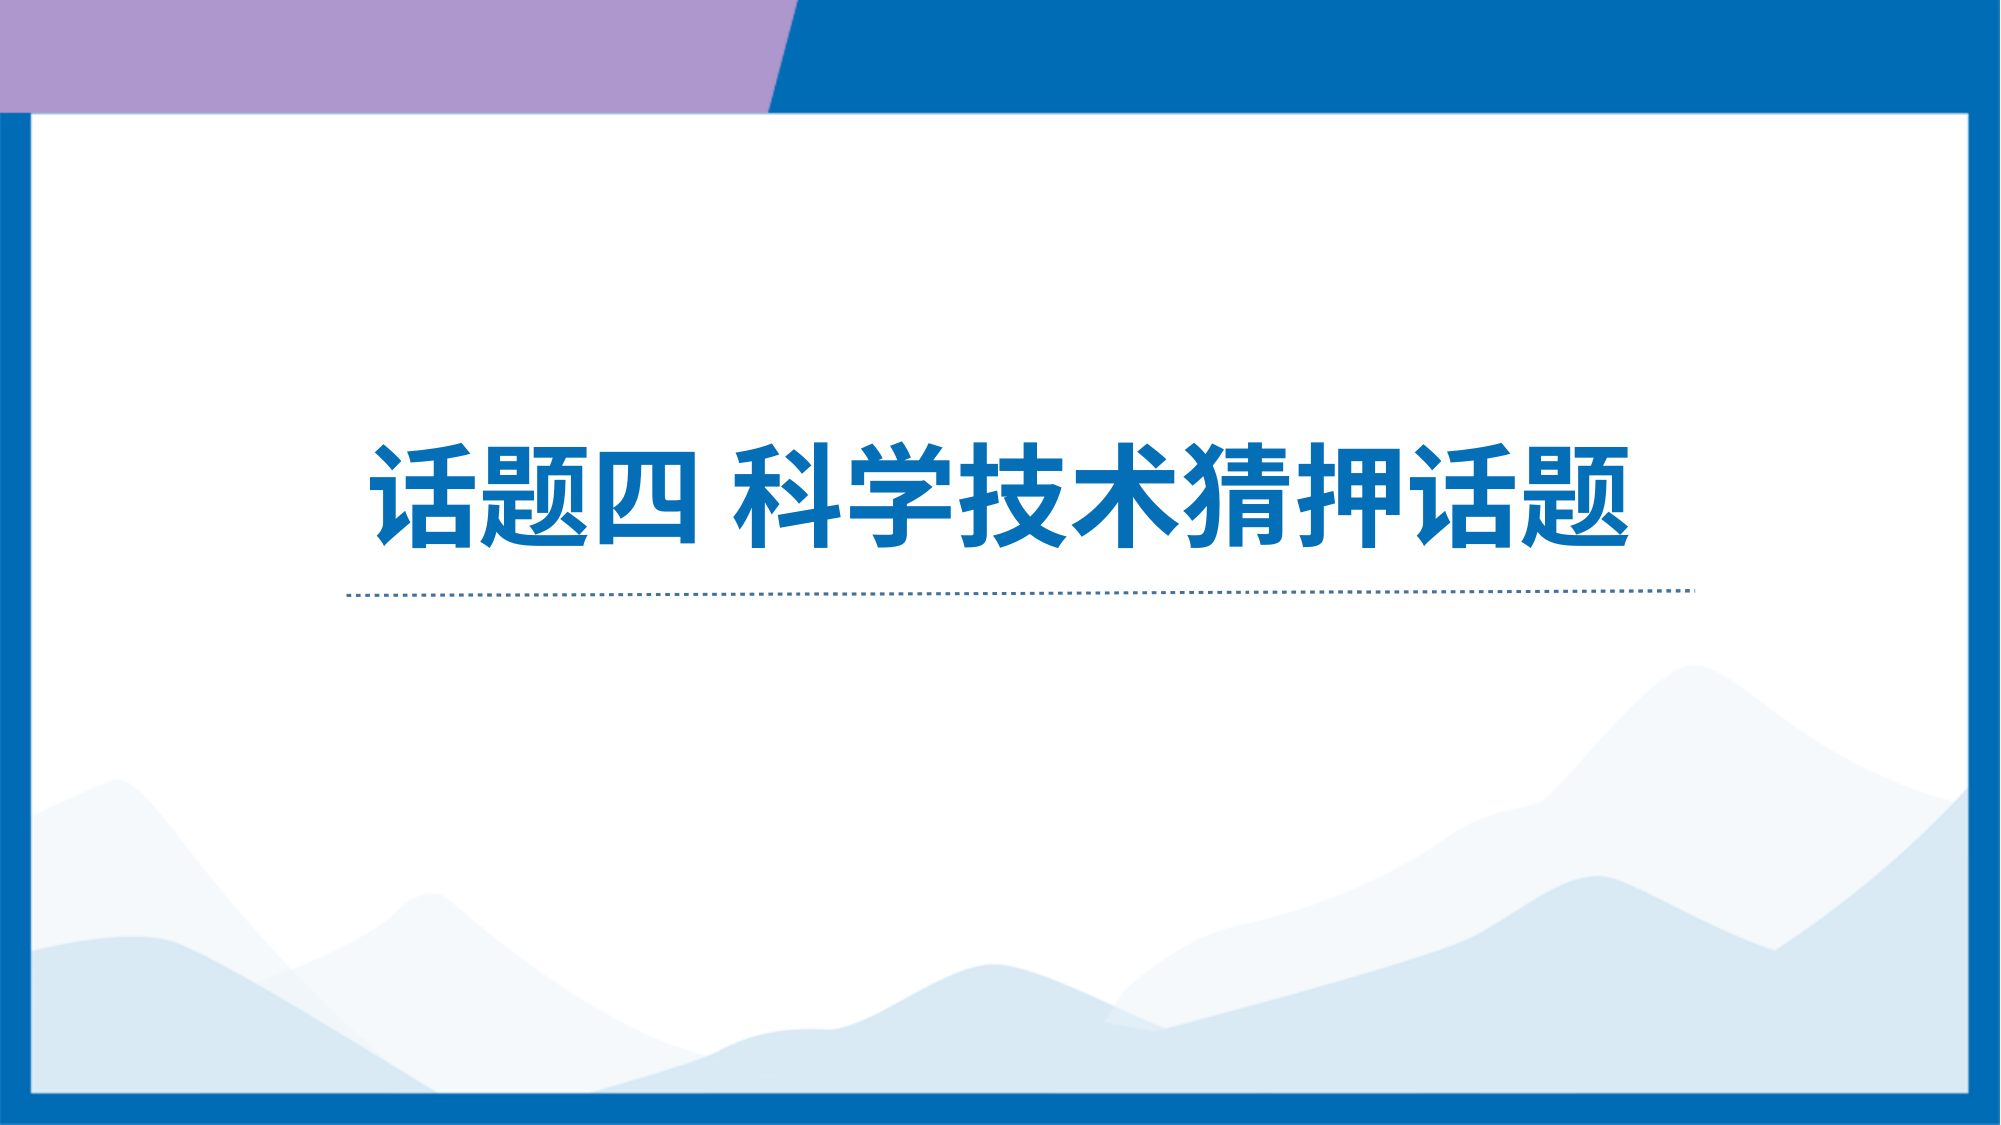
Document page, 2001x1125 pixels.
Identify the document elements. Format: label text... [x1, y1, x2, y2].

picture [0, 0, 2000, 1125]
text_box 话题四 科学技术猜押话题 [35, 408, 1962, 561]
